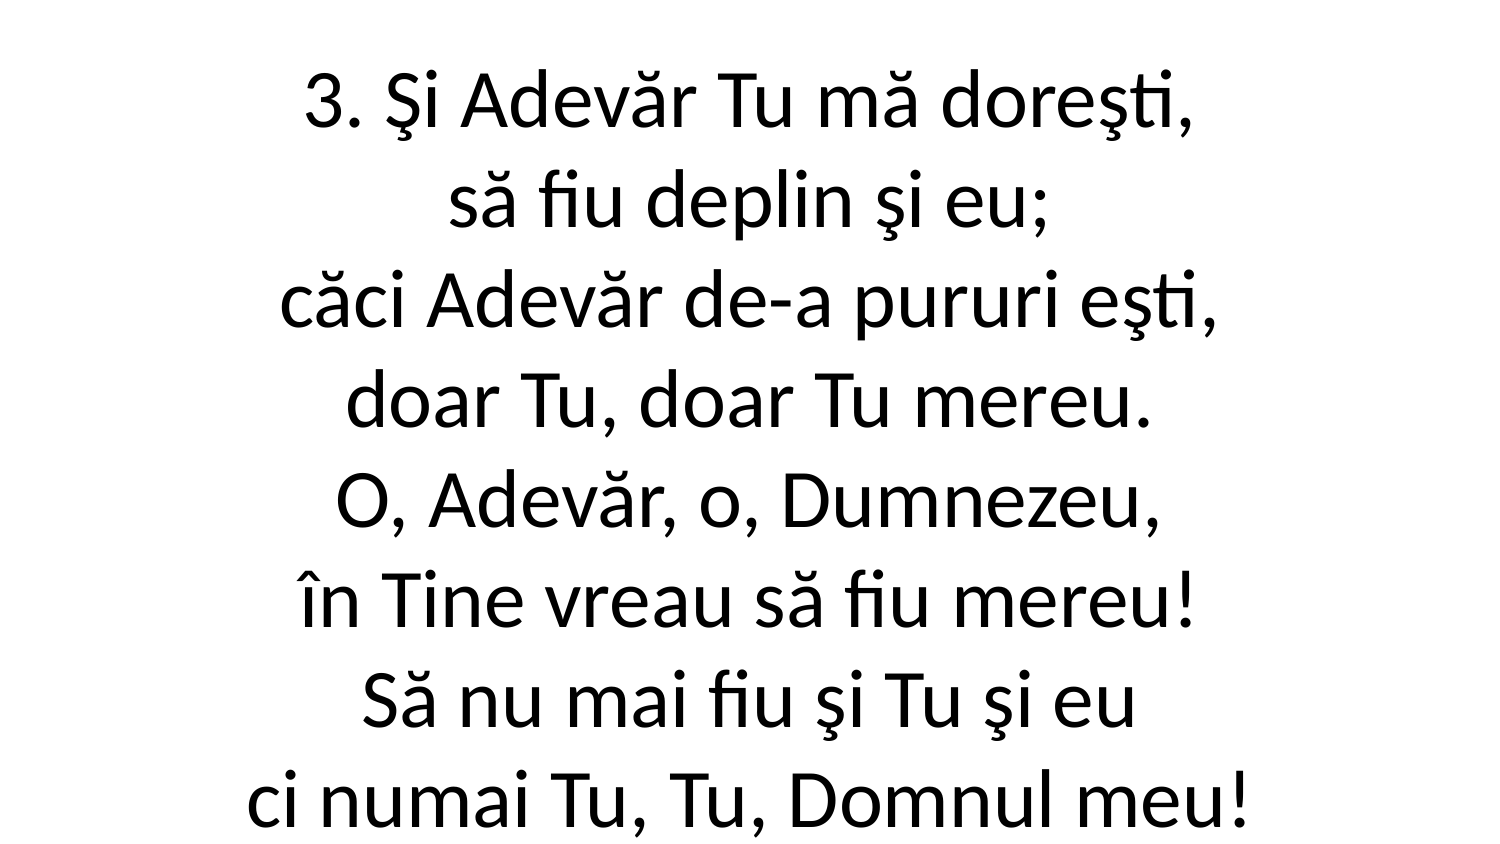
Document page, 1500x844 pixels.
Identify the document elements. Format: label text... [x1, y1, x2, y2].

text_box 3. Şi Adevăr Tu mă doreşti, să fiu deplin şi eu; căci Adevăr de-a pururi eşti, doar Tu, doar Tu mereu. O, Adevăr, o, Dumnezeu, în Tine vreau să fiu mereu! Să nu mai fiu şi Tu şi eu ci numai Tu, Tu, Domnul meu! [231, 0, 1269, 844]
